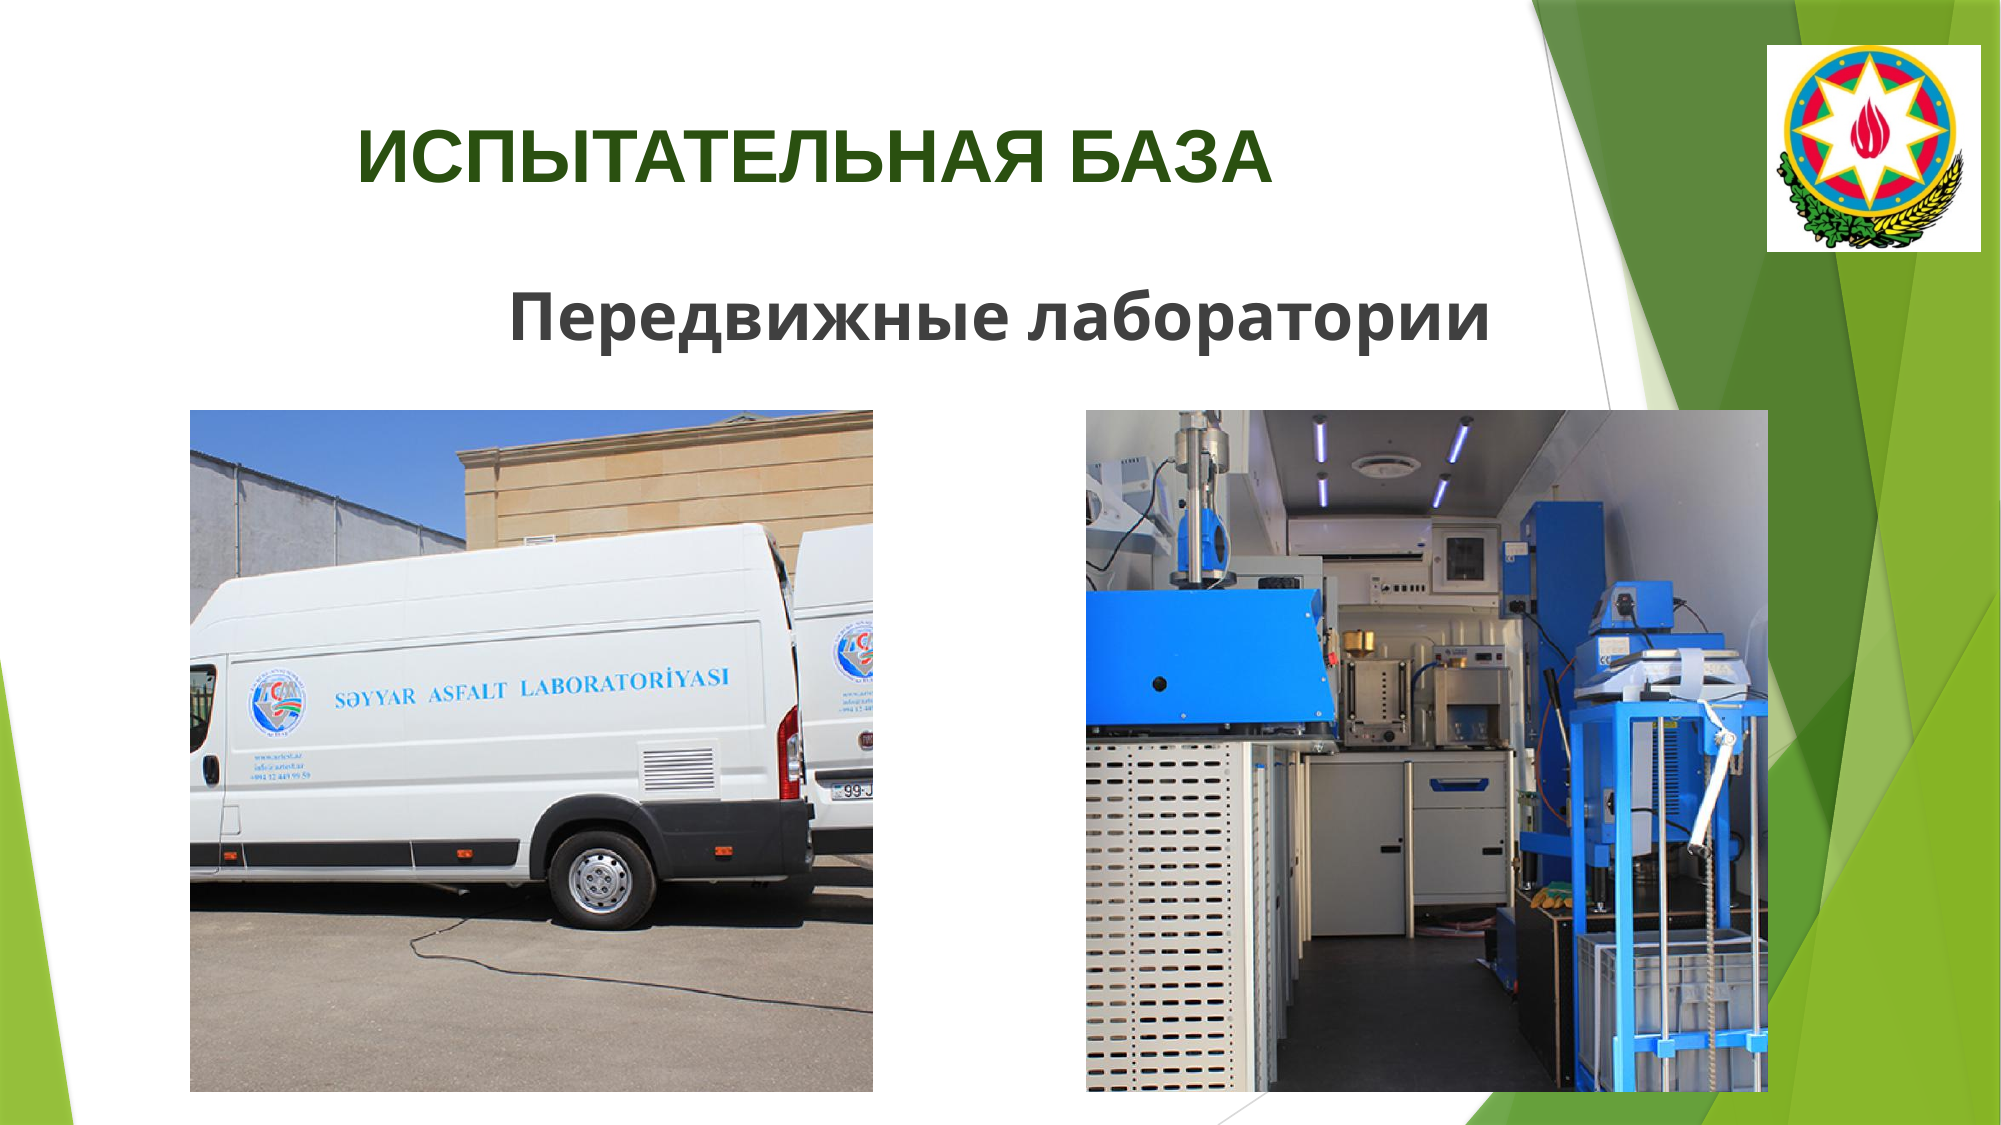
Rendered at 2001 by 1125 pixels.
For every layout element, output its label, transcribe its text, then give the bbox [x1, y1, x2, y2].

title ИСПЫТАТЕЛЬНАЯ БАЗА [111, 99, 1522, 317]
list Передвижные лаборатории [137, 266, 1863, 1014]
picture [1766, 44, 1982, 252]
picture [1085, 409, 1769, 1093]
picture [189, 409, 873, 1093]
